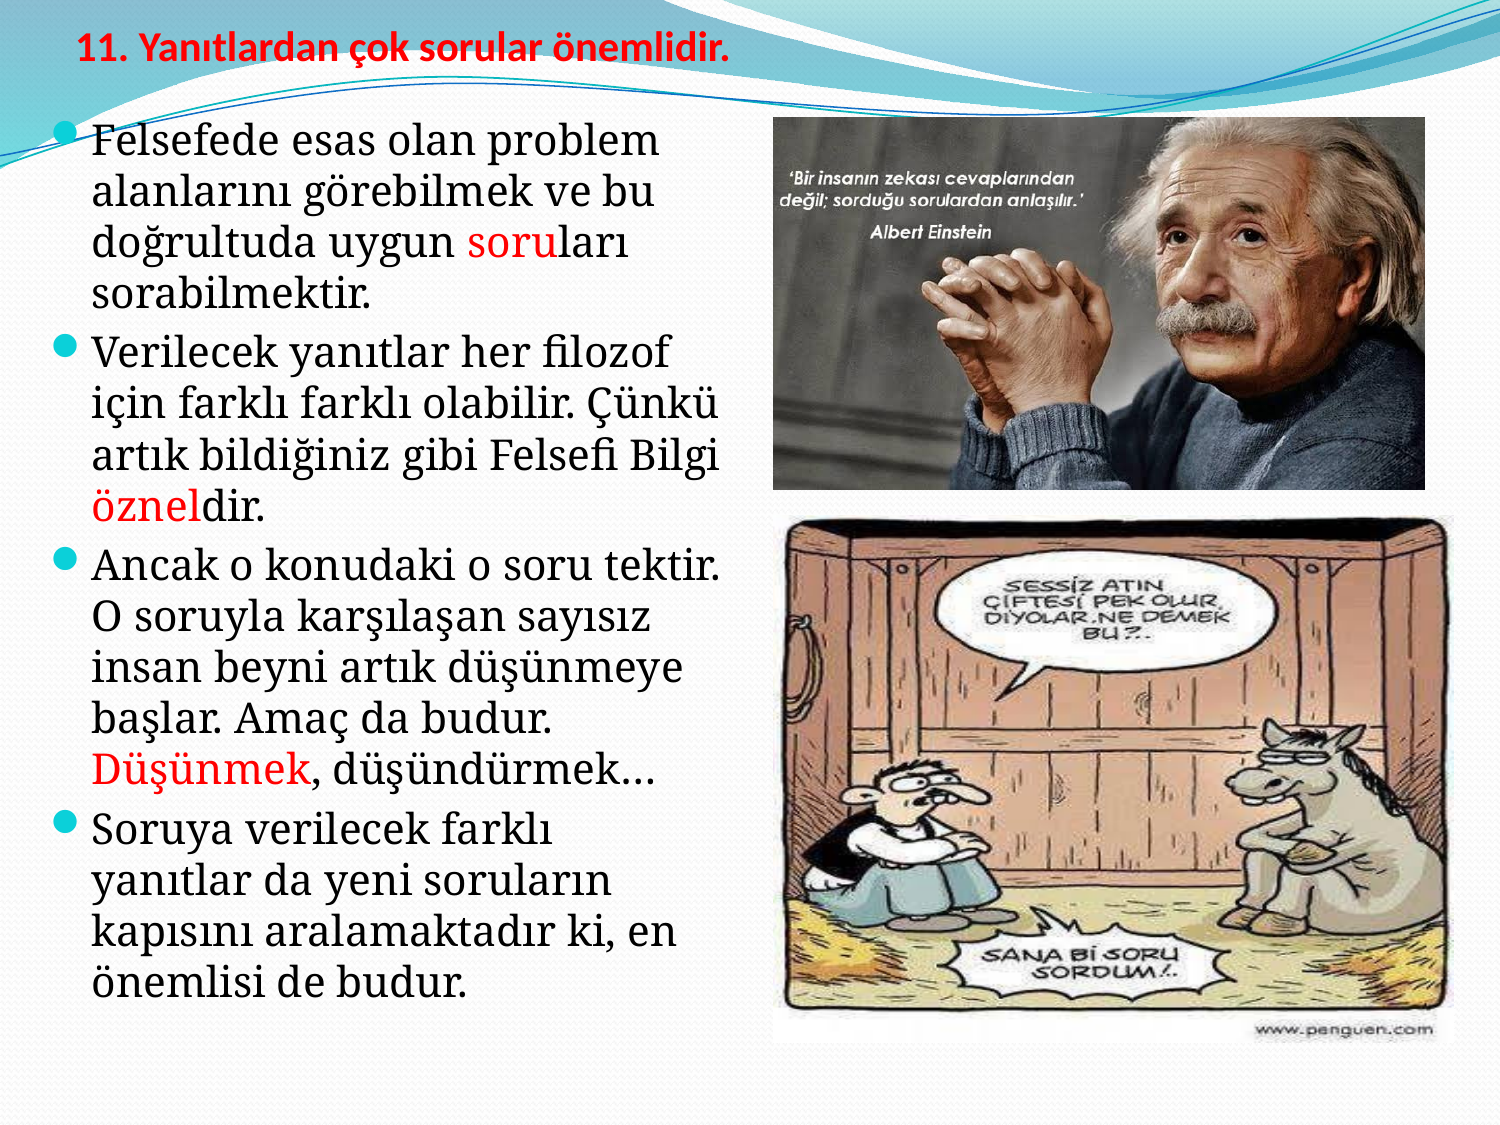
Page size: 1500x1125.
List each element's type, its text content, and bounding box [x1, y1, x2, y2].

picture [773, 515, 1454, 1044]
list Felsefede esas olan problem alanlarını görebilmek ve bu doğrultuda uygun soruları sorabilmektir. Verilecek yanıtlar her filozof için farklı farklı olabilir. Çünkü artık bildiğiniz gibi Felsefi Bilgi özneldir. Ancak o konudaki o soru tektir. O soruyla karşılaşan sayısız insan beyni artık düşünmeye başlar. Amaç da budur. Düşünmek, düşündürmek… Soruya verilecek farklı yanıtlar da yeni soruların kapısını aralamaktadır ki, en önemlisi de budur. [35, 105, 738, 1043]
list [773, 116, 1425, 490]
title 11. Yanıtlardan çok sorular önemlidir. [75, 11, 1425, 71]
